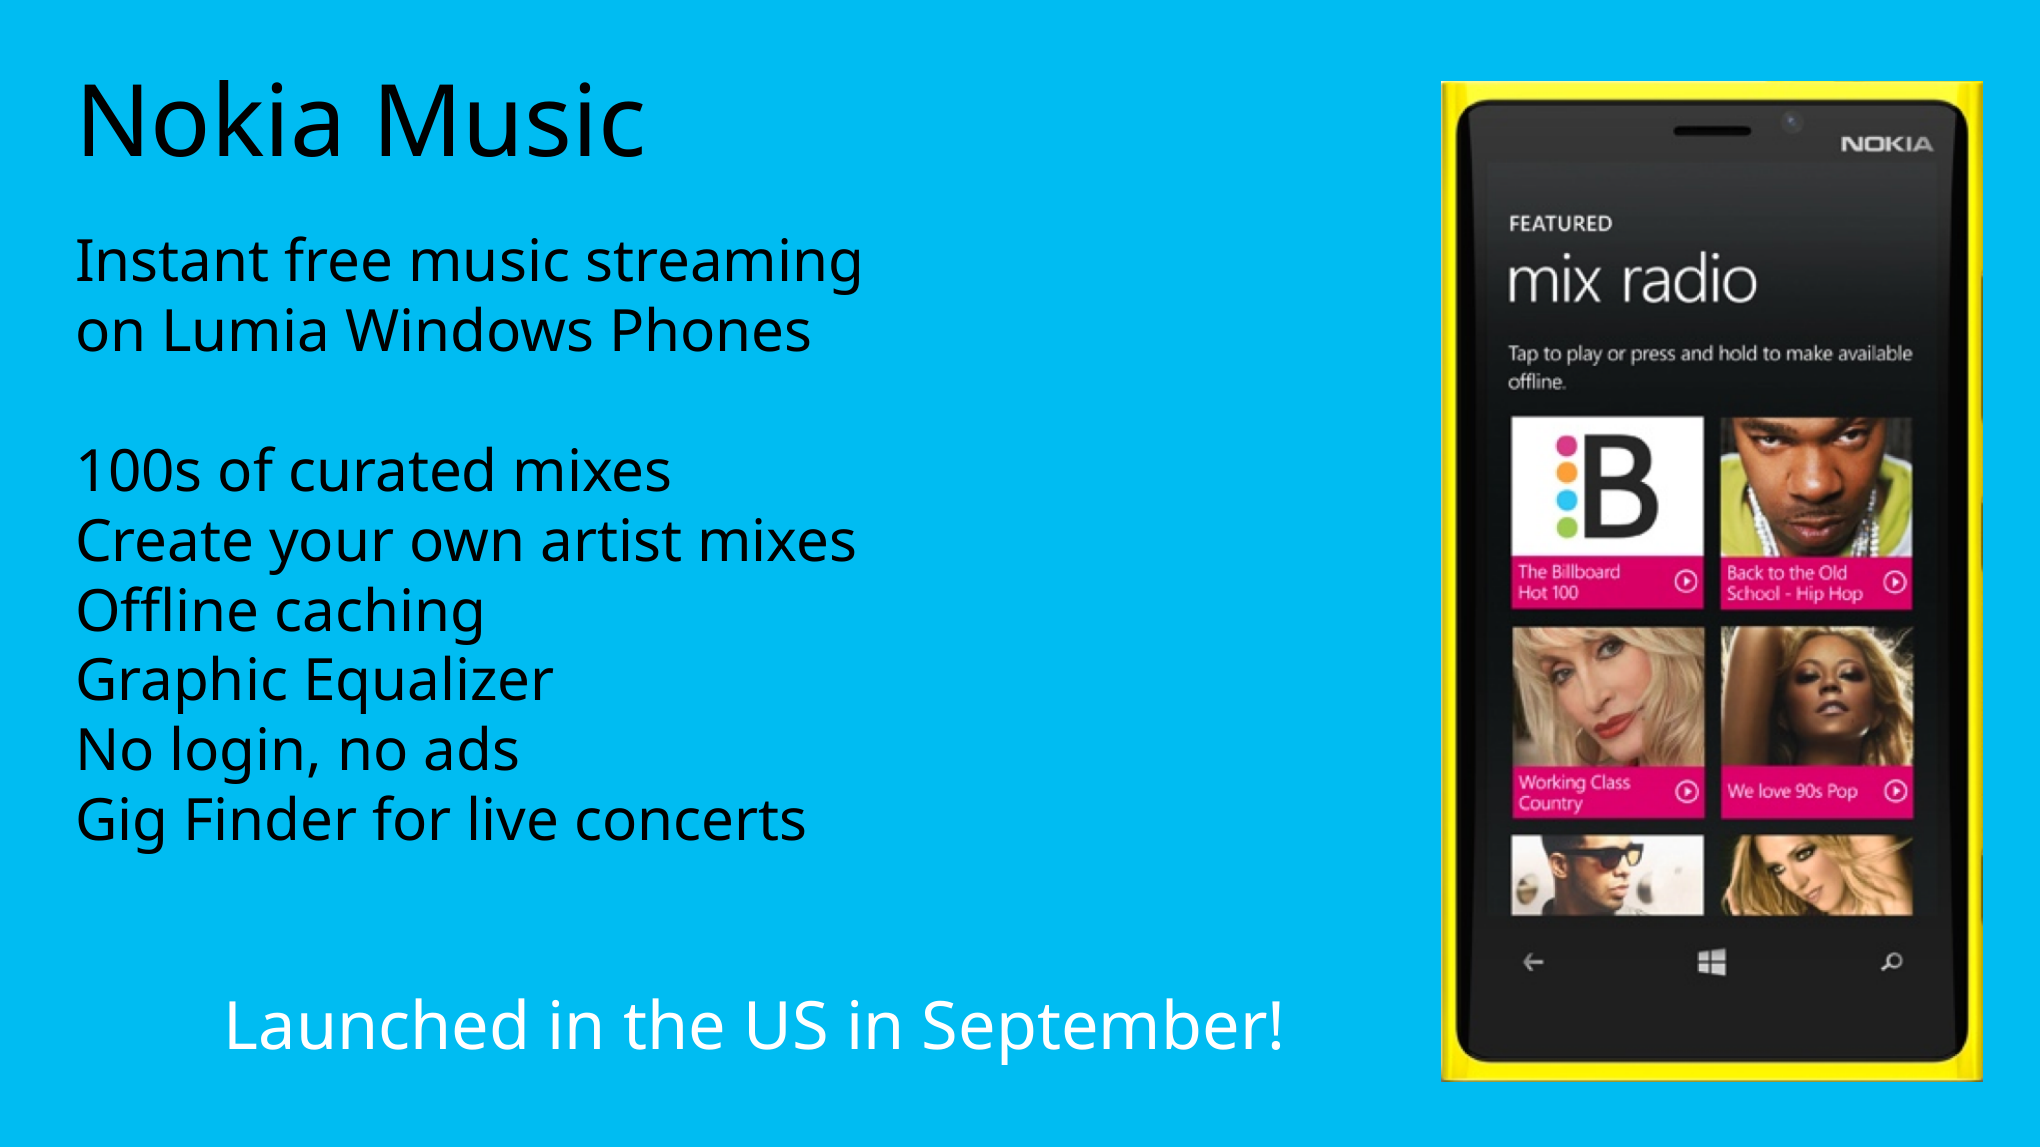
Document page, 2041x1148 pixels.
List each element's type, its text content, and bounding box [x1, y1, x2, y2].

text_box [195, 211, 1435, 999]
text_box Launched in the US in September! [209, 975, 1434, 1148]
title Nokia Music [45, 48, 1996, 198]
picture [1442, 82, 1982, 1081]
list Instant free music streaming on Lumia Windows Phones 100s of curated mixes Create your own artist mixes Offline caching Graphic Equalizer No login, no ads Gig Finder for live concerts [45, 198, 1435, 1099]
list Instant free music streaming on Lumia Windows Phones 100s of curated mixes Create your own artist mixes Offline caching Graphic Equalizer No login, no ads Gig Finder for live concerts [1434, 198, 1996, 1099]
